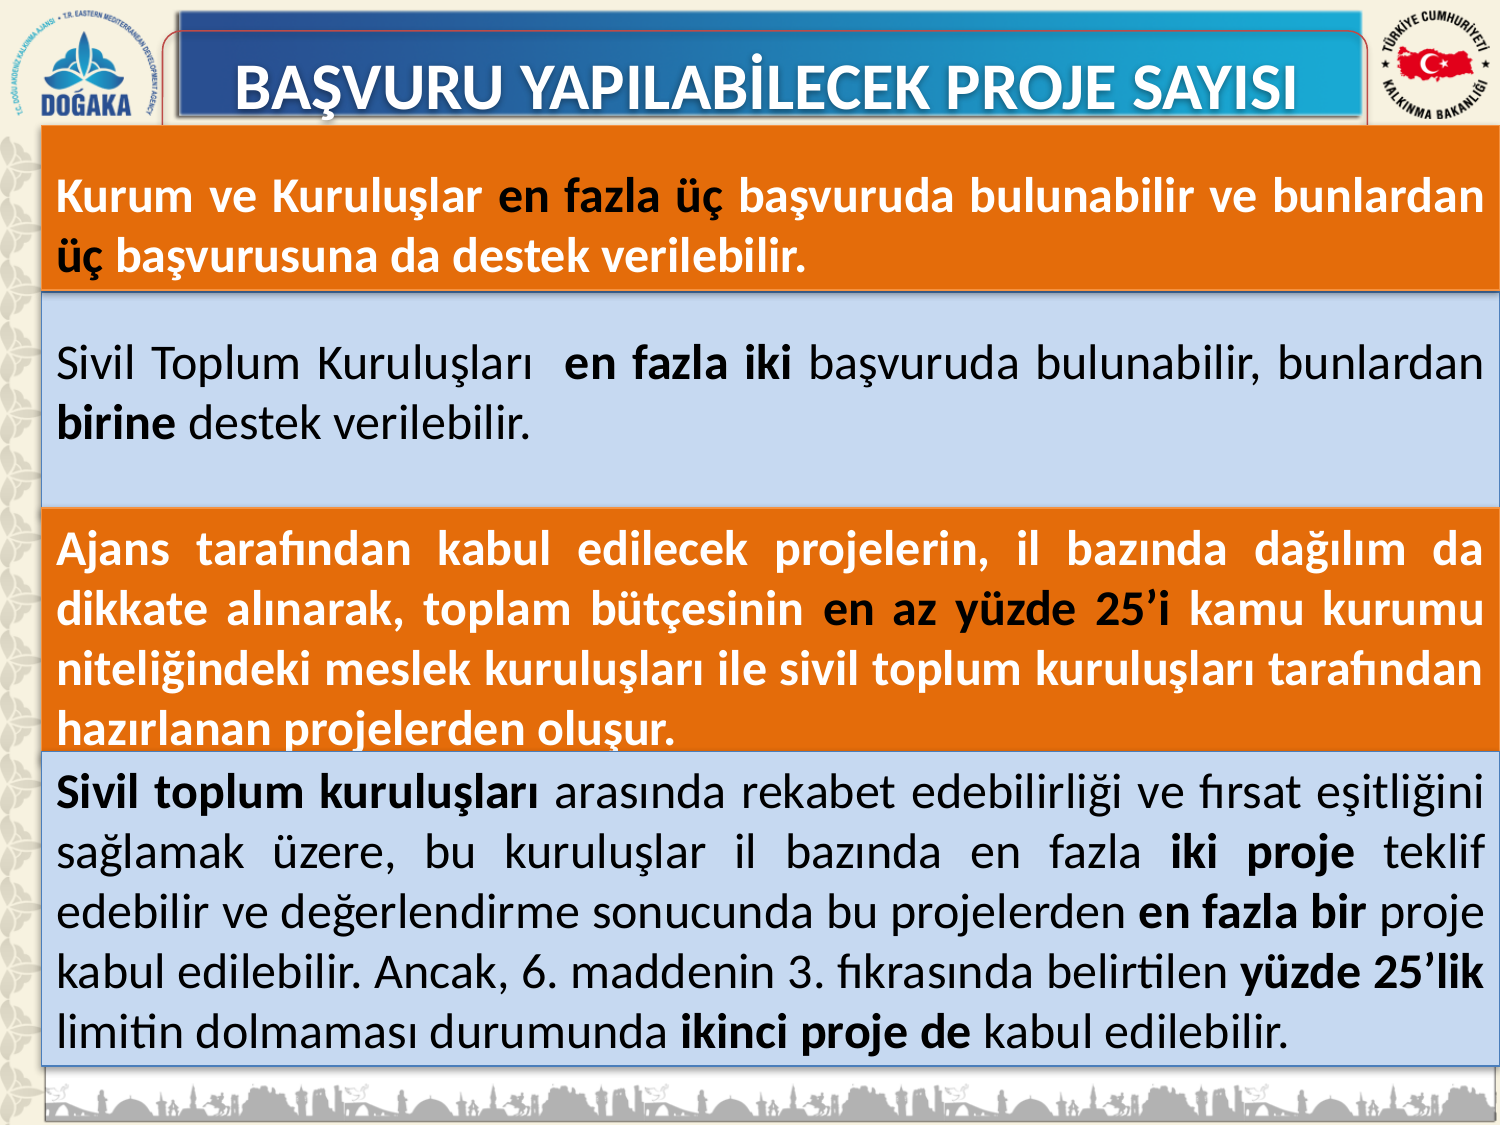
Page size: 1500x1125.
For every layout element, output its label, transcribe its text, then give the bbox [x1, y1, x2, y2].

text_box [162, 30, 1368, 145]
picture [0, 0, 1500, 1125]
text_box Sivil toplum kuruluşları arasında rekabet edebilirliği ve fırsat eşitliğini sağlamak üzere, bu kuruluşlar il bazında en fazla iki proje teklif edebilir ve değerlendirme sonucunda bu projelerden en fazla bir proje kabul edilebilir. Ancak, 6. maddenin 3. fıkrasında belirtilen yüzde 25’lik limitin dolmaması durumunda ikinci proje de kabul edilebilir. [41, 751, 1500, 1067]
text_box Sivil Toplum Kuruluşları en fazla iki başvuruda bulunabilir, bunlardan birine destek verilebilir. [41, 299, 1500, 506]
text_box Ajans tarafından kabul edilecek projelerin, il bazında dağılım da dikkate alınarak, toplam bütçesinin en az yüzde 25’i kamu kurumu niteliğindeki meslek kuruluşları ile sivil toplum kuruluşları tarafından hazırlanan projelerden oluşur. [41, 507, 1500, 750]
text_box Kurum ve Kuruluşlar en fazla üç başvuruda bulunabilir ve bunlardan üç başvurusuna da destek verilebilir. [41, 125, 1500, 291]
